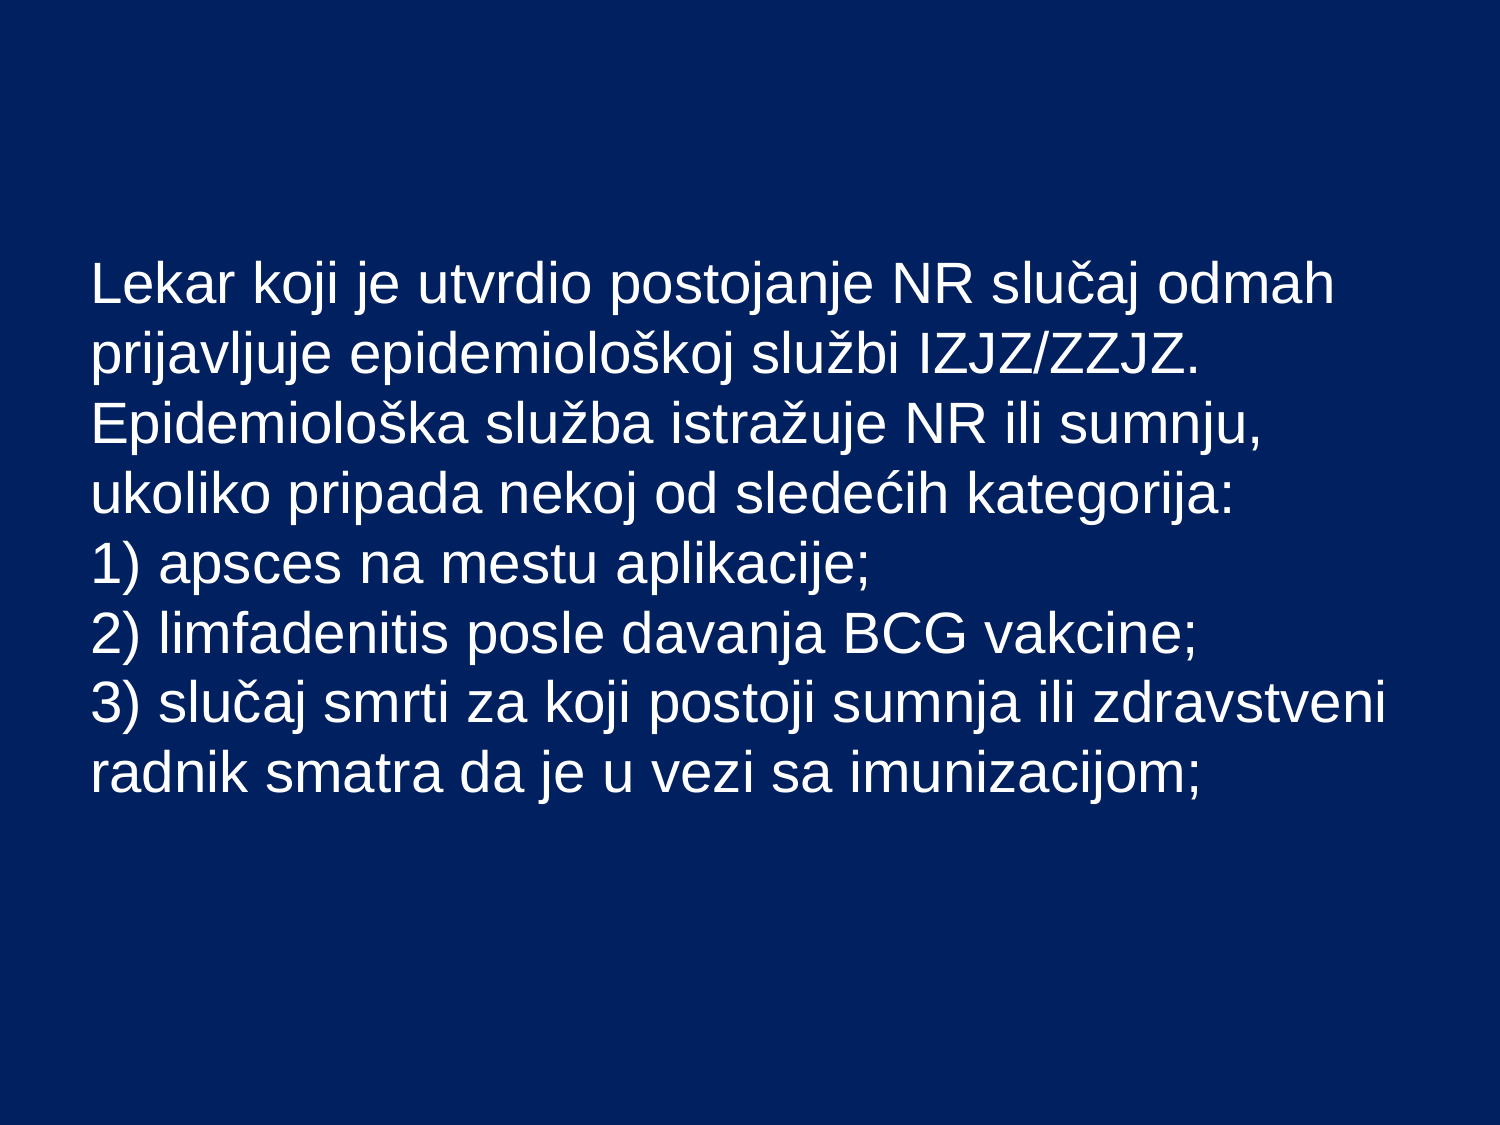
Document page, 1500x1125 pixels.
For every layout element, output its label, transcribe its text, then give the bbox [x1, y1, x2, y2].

title Lekar koji je utvrdio postojanje NR slučaj odmah prijavljuje epidemiološkoj službi IZJZ/ZZJZ. Epidemiološka služba istražuje NR ili sumnju, ukoliko pripada nekoj od sledećih kategorija: 1) apsces na mestu aplikacije; 2) limfadenitis posle davanja BCG vakcine; 3) slučaj smrti za koji postoji sumnja ili zdravstveni radnik smatra da je u vezi sa imunizacijom; [75, 112, 1425, 938]
